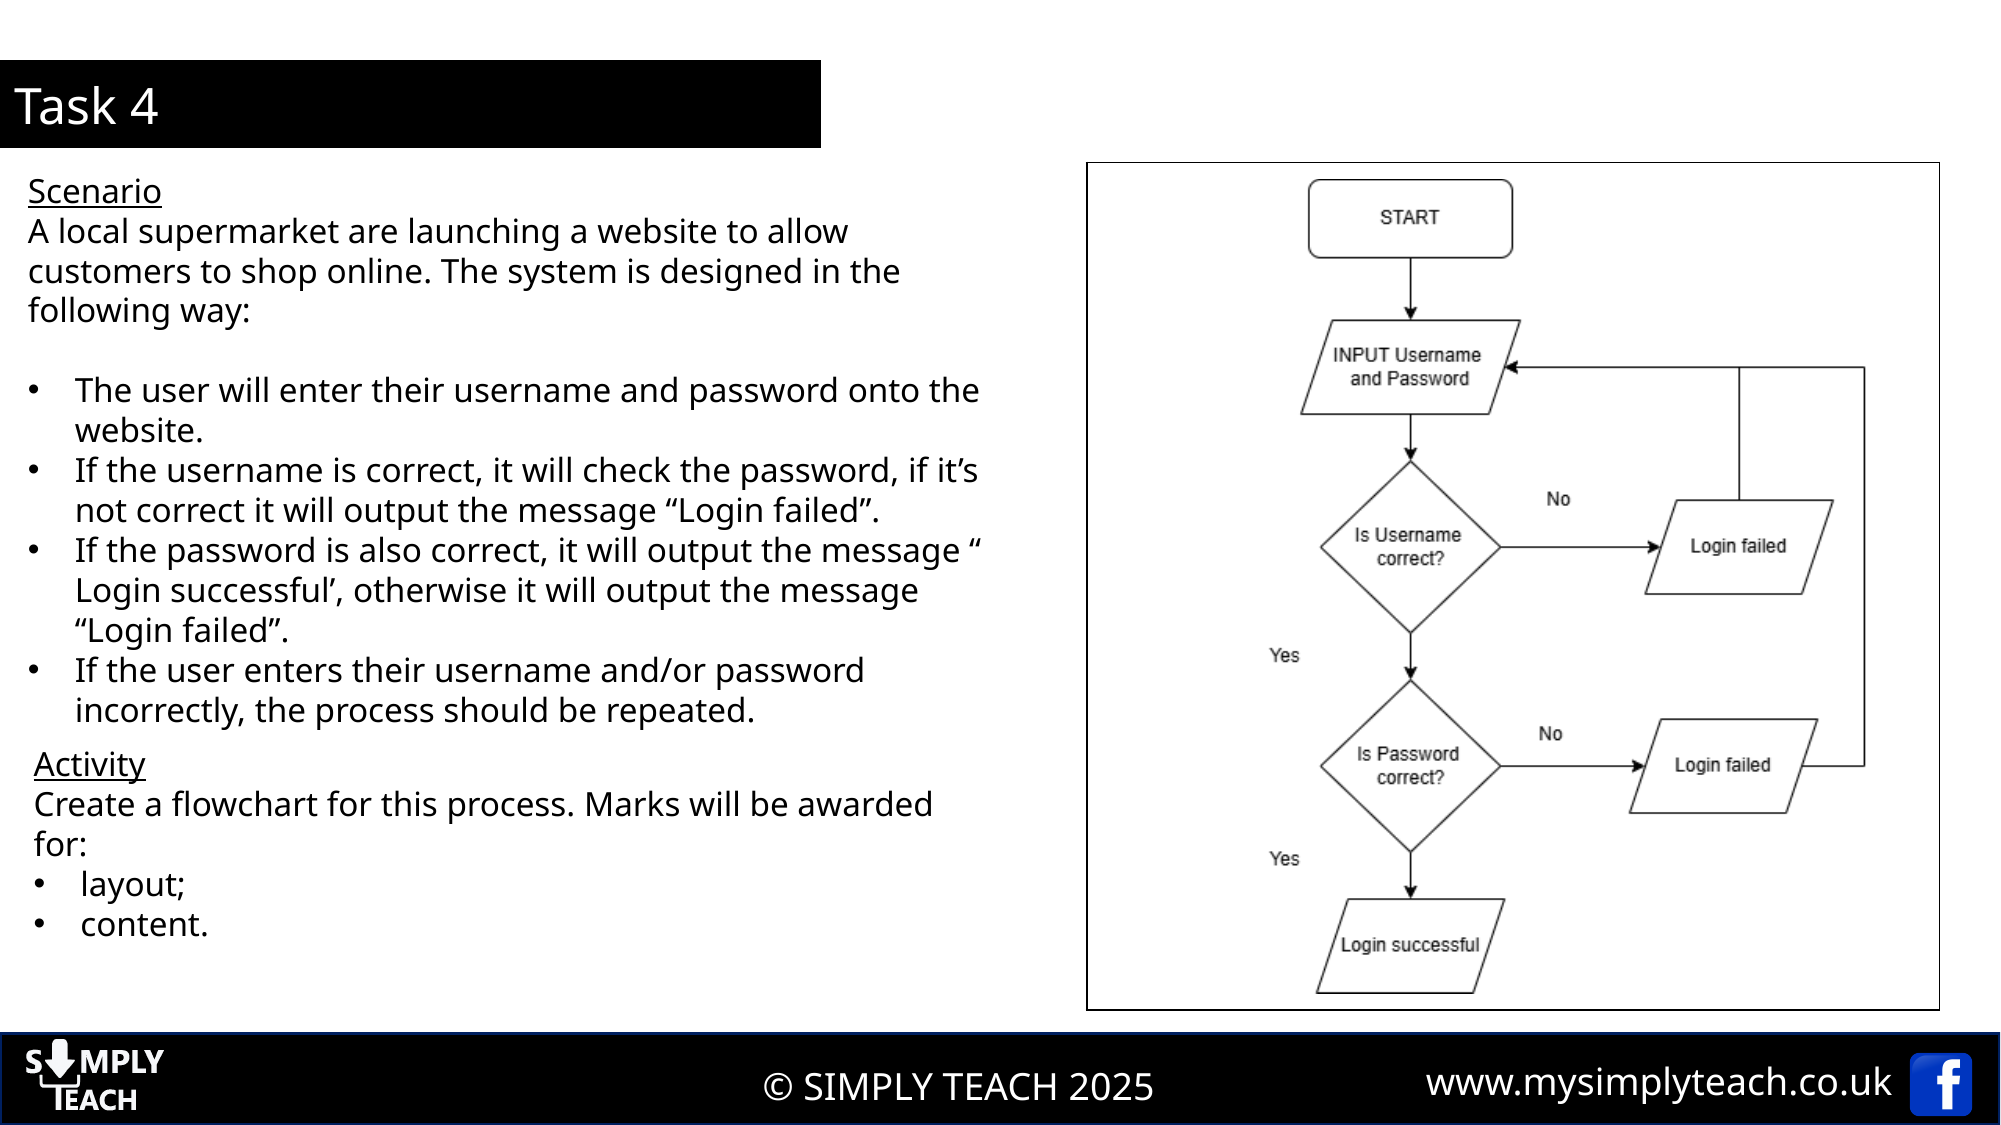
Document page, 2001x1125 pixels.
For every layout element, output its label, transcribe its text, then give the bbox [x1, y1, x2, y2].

text_box Scenario A local supermarket are launching a website to allow customers to shop online. The system is designed in the following way: The user will enter their username and password onto the website. If the username is correct, it will check the password, if it’s not correct it will output the message “Login failed”. If the password is also correct, it will output the message “ Login successful’, otherwise it will output the message “Login failed”. If the user enters their username and/or password incorrectly, the process should be repeated. [13, 162, 1025, 737]
picture [1907, 1050, 1975, 1119]
table_header [1088, 163, 1939, 1009]
text_box Task 4 [0, 60, 821, 148]
picture [1238, 178, 1879, 994]
text_box Activity Create a flowchart for this process. Marks will be awarded for: layout; content. [18, 735, 1000, 951]
picture [15, 1033, 182, 1122]
